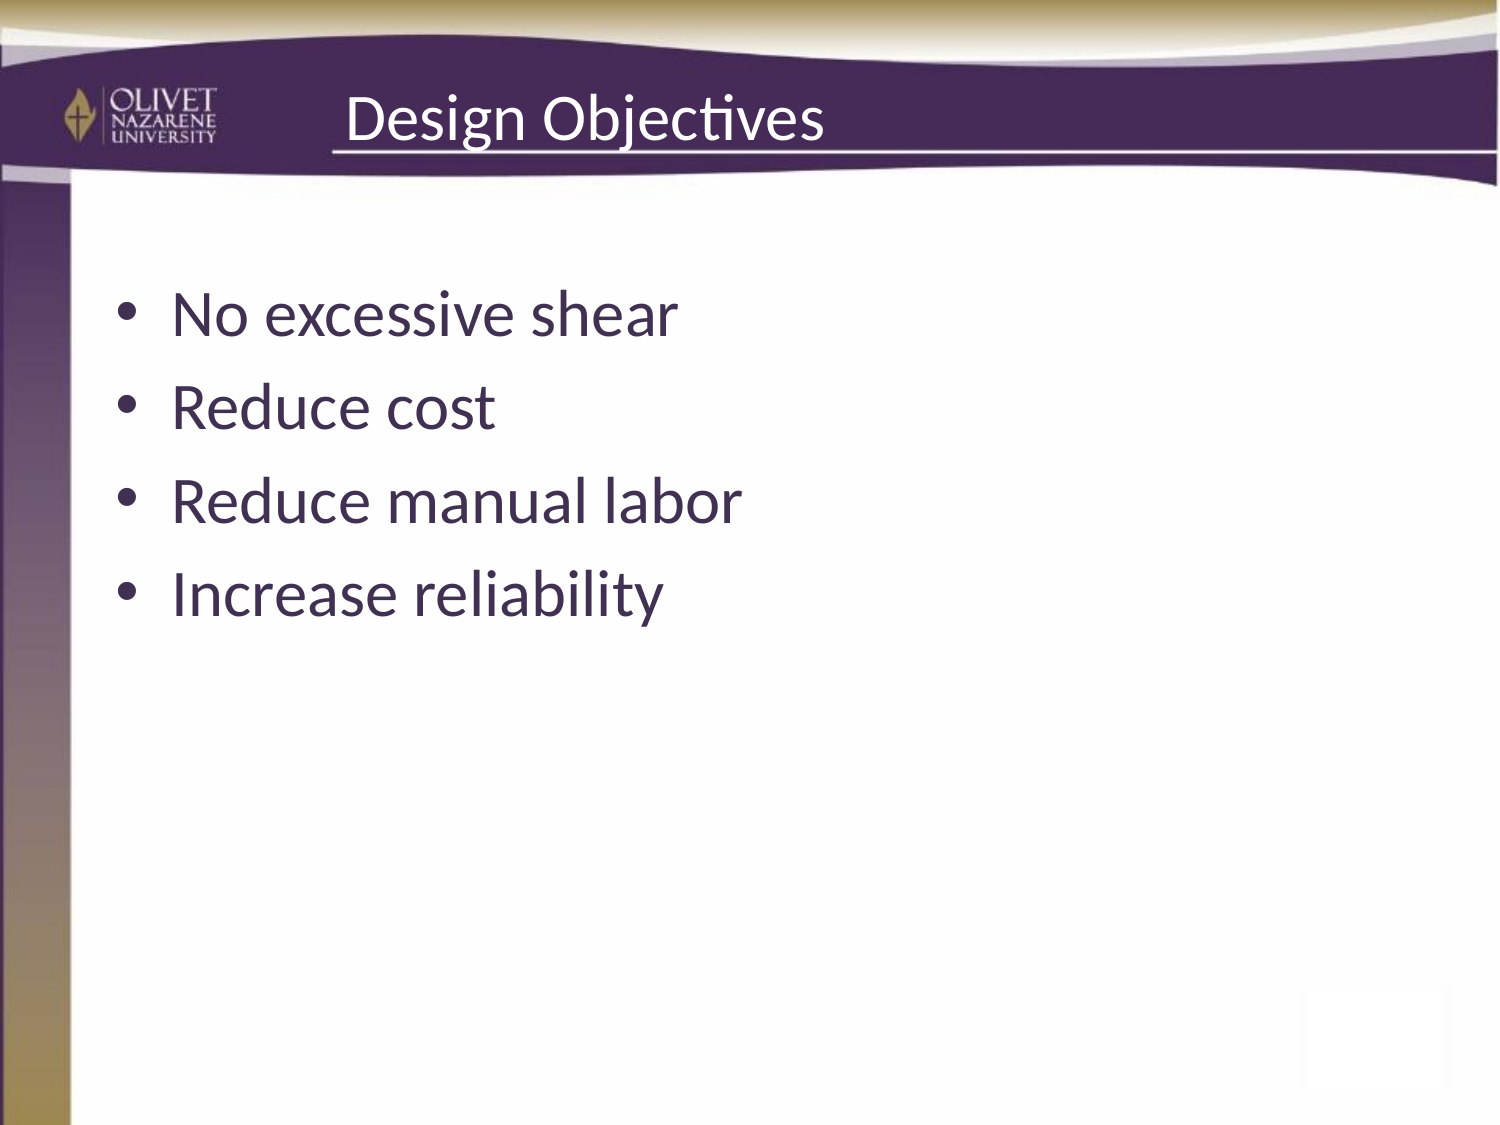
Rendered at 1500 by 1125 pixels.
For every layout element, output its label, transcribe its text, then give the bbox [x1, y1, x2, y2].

list No excessive shear Reduce cost Reduce manual labor Increase reliability [100, 262, 1425, 1005]
picture [0, 0, 1500, 1125]
title Design Objectives [330, 60, 1425, 167]
